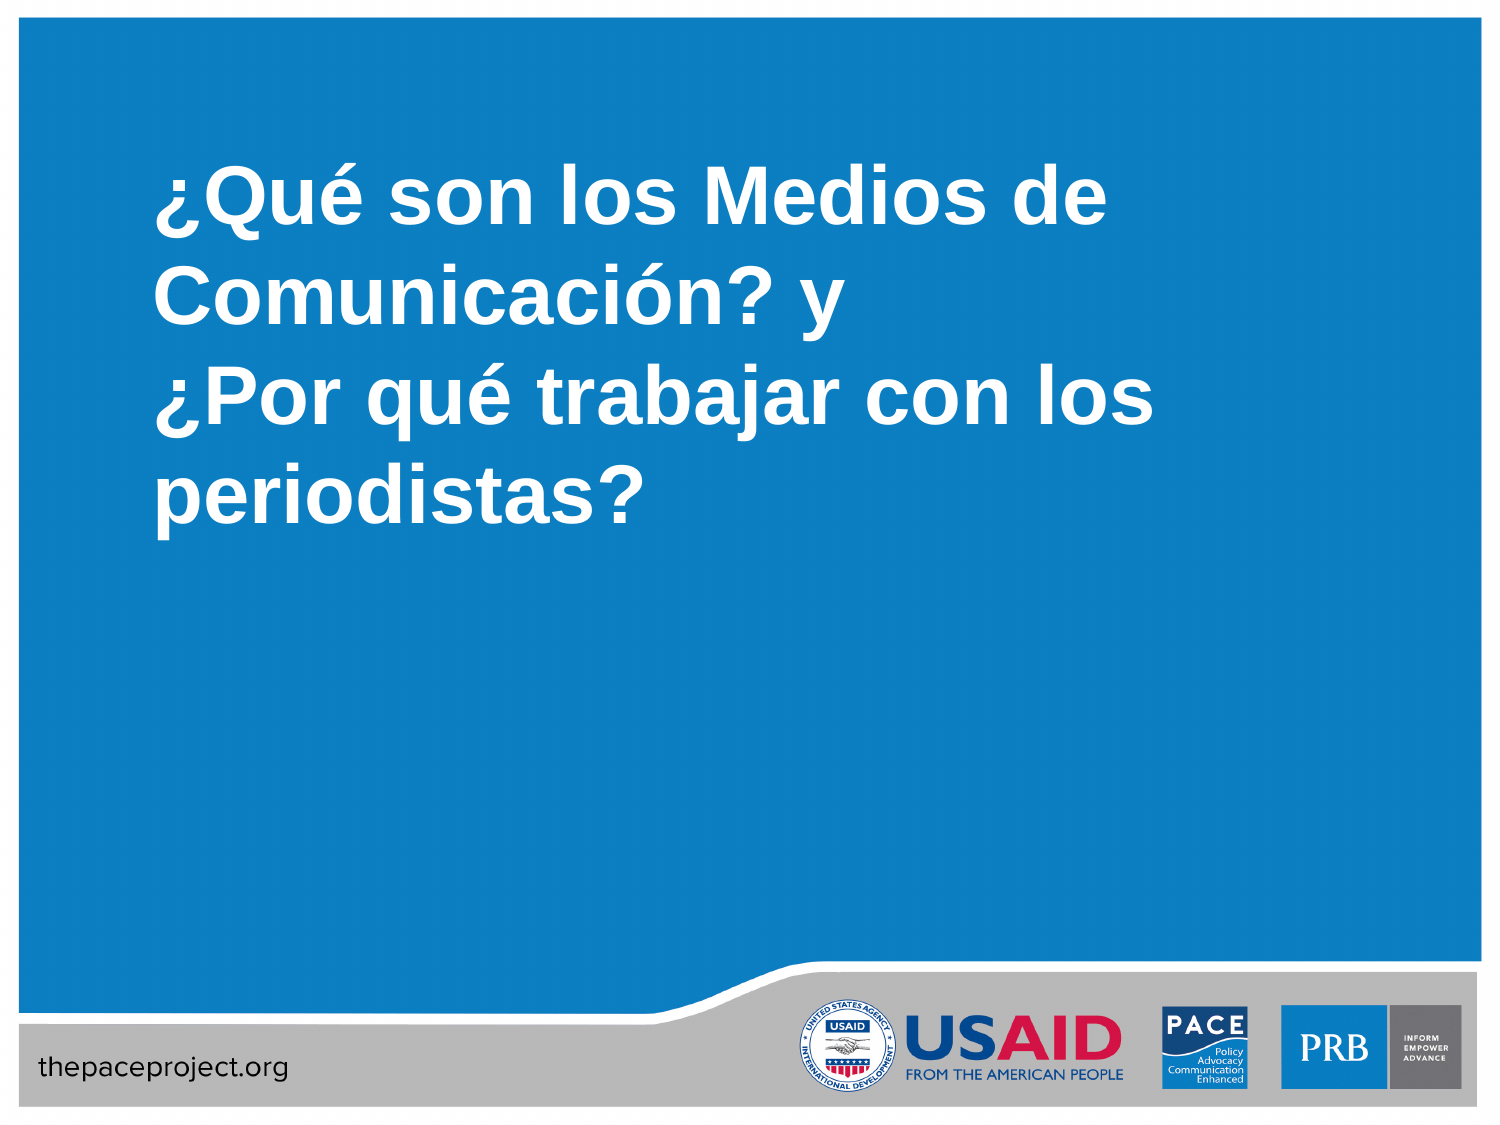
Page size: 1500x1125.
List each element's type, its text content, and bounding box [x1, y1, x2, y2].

picture [0, 0, 1500, 1125]
title ¿Qué son los Medios de Comunicación? y ¿Por qué trabajar con los periodistas? [137, 262, 1350, 419]
